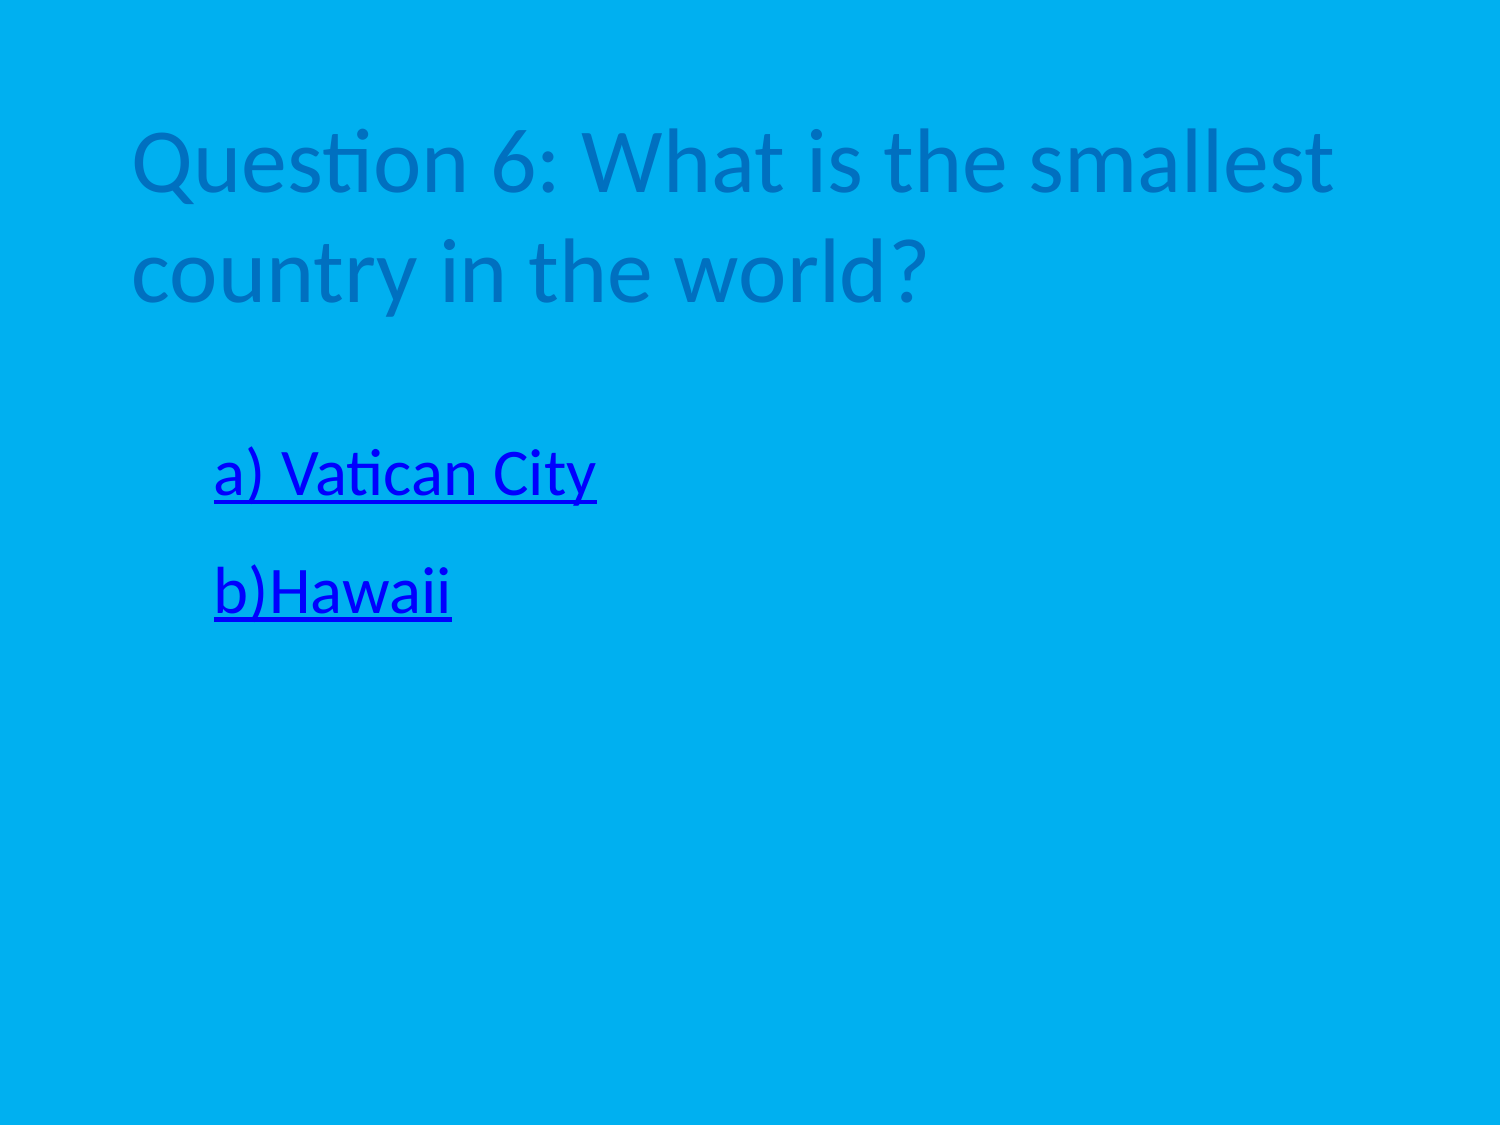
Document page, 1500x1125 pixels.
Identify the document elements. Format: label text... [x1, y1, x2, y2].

text_box b)Hawaii [199, 538, 692, 634]
text_box a) Vatican City [199, 421, 633, 517]
text_box Question 6: What is the smallest country in the world? [117, 93, 1418, 329]
